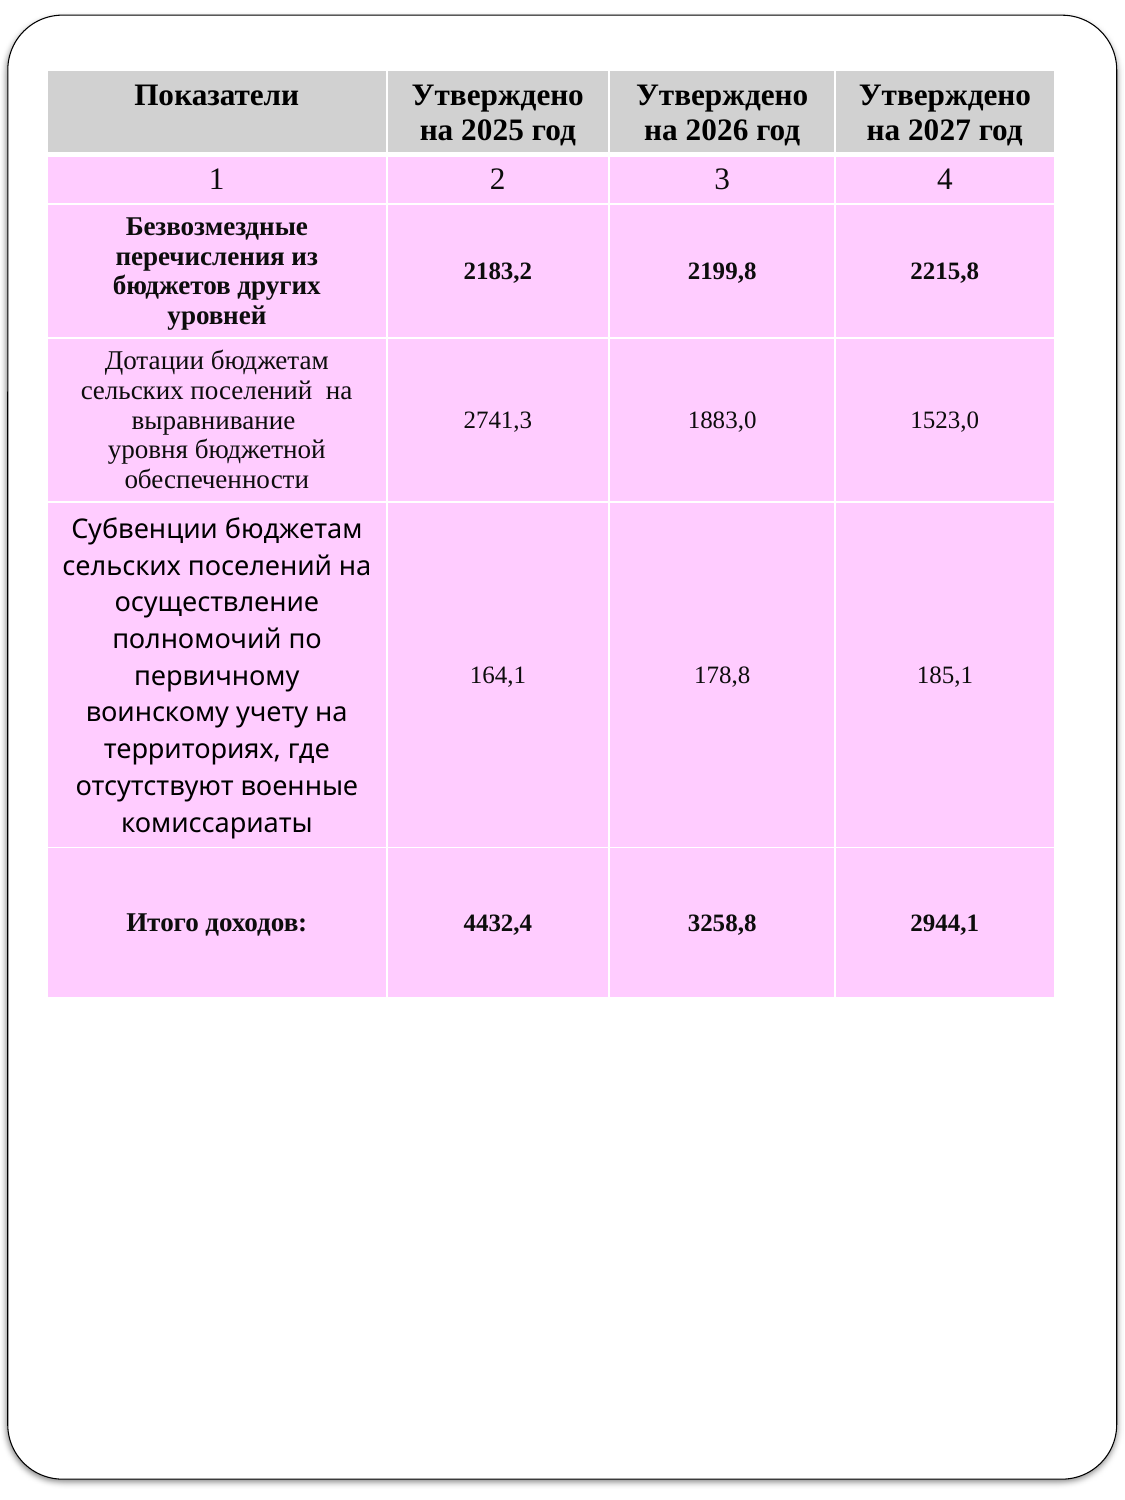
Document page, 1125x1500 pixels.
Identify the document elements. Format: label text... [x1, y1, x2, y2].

table_cell 164,1 [388, 503, 608, 847]
table_cell 1 [48, 157, 386, 203]
table_header Утверждено на 2025 год [388, 71, 608, 152]
table_cell Субвенции бюджетам сельских поселений на осуществление полномочий по первичному воинскому учету на территориях, где отсутствуют военные комиссариаты [48, 503, 386, 847]
table_cell 2183,2 [388, 205, 608, 337]
table_cell Дотации бюджетам сельских поселений на выравнивание уровня бюджетной обеспеченности [48, 339, 386, 501]
table_cell 2215,8 [836, 205, 1054, 337]
table_cell 4 [836, 157, 1054, 203]
table_header Показатели [48, 71, 386, 152]
table_cell 1883,0 [610, 339, 834, 501]
table_cell 2741,3 [388, 339, 608, 501]
table_cell 178,8 [610, 503, 834, 847]
table_cell 2199,8 [610, 205, 834, 337]
table_header Утверждено на 2027 год [836, 71, 1054, 152]
table_cell 2 [388, 157, 608, 203]
table_cell 1523,0 [836, 339, 1054, 501]
table_cell 3258,8 [610, 848, 834, 997]
table_cell 185,1 [836, 503, 1054, 847]
table_cell 4432,4 [388, 848, 608, 997]
table_cell Безвозмездные перечисления из бюджетов других уровней [48, 205, 386, 337]
table_header Утверждено на 2026 год [610, 71, 834, 152]
table_cell 2944,1 [836, 848, 1054, 997]
table_cell 3 [610, 157, 834, 203]
table_cell Итого доходов: [48, 848, 386, 997]
